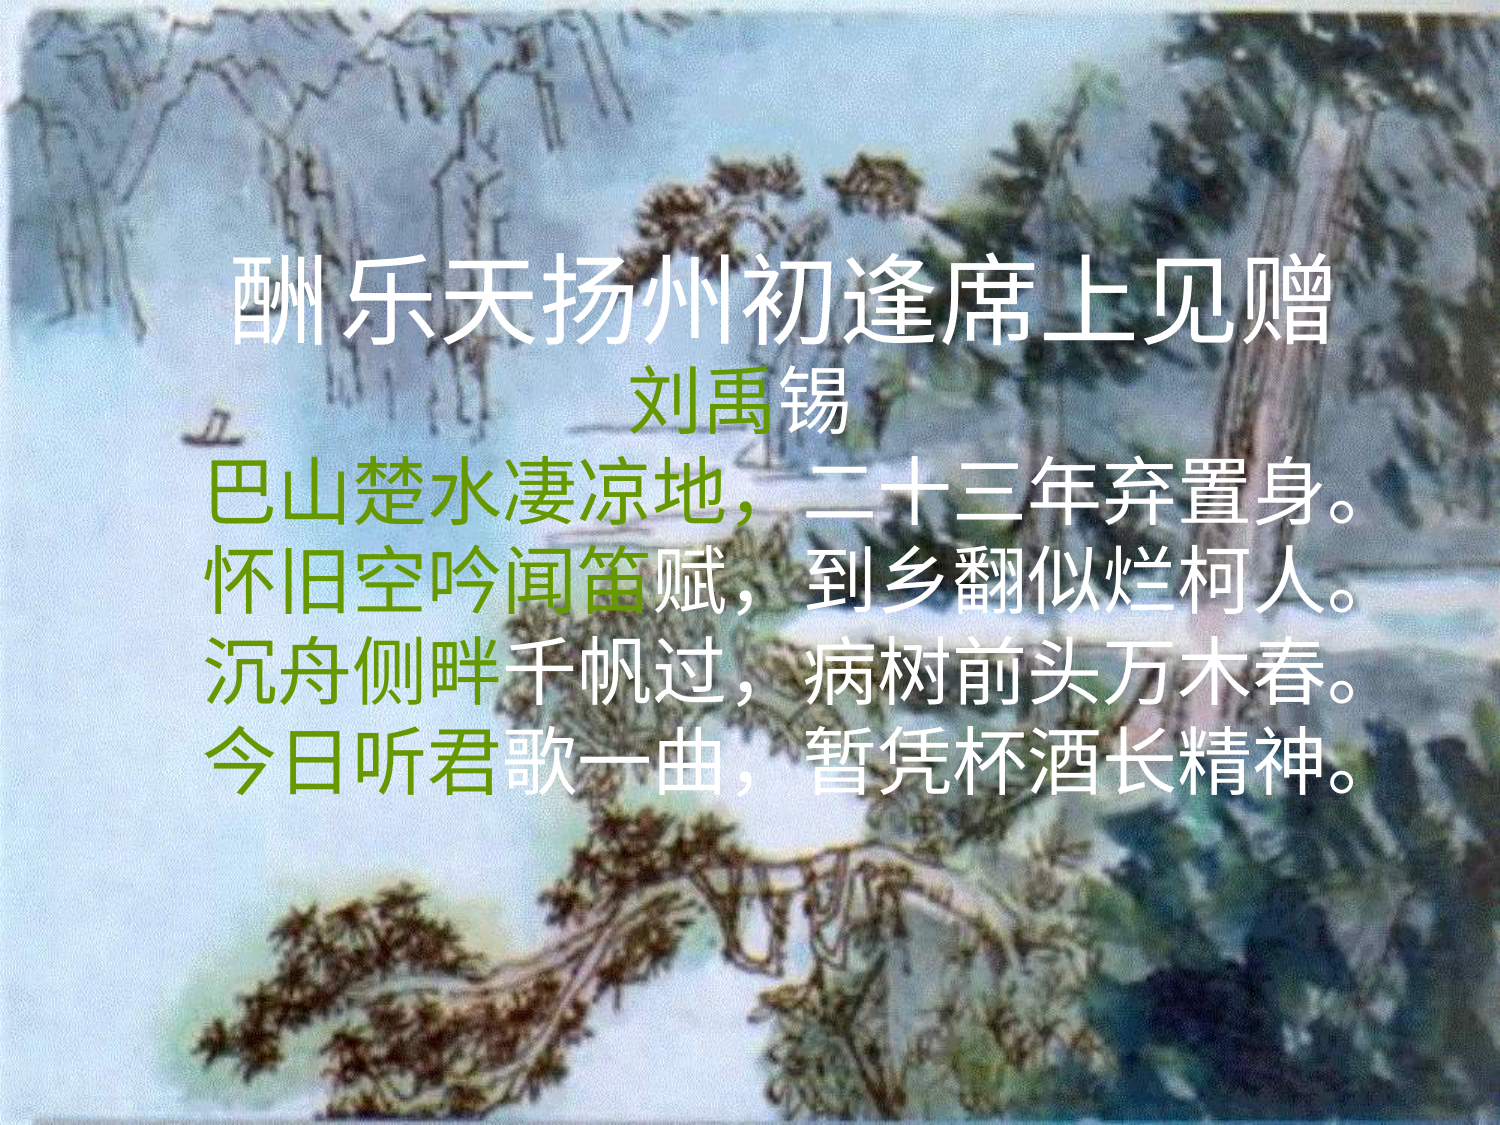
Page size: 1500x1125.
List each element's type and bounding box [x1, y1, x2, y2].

picture [0, 0, 1500, 1125]
text_box [202, 237, 1403, 805]
